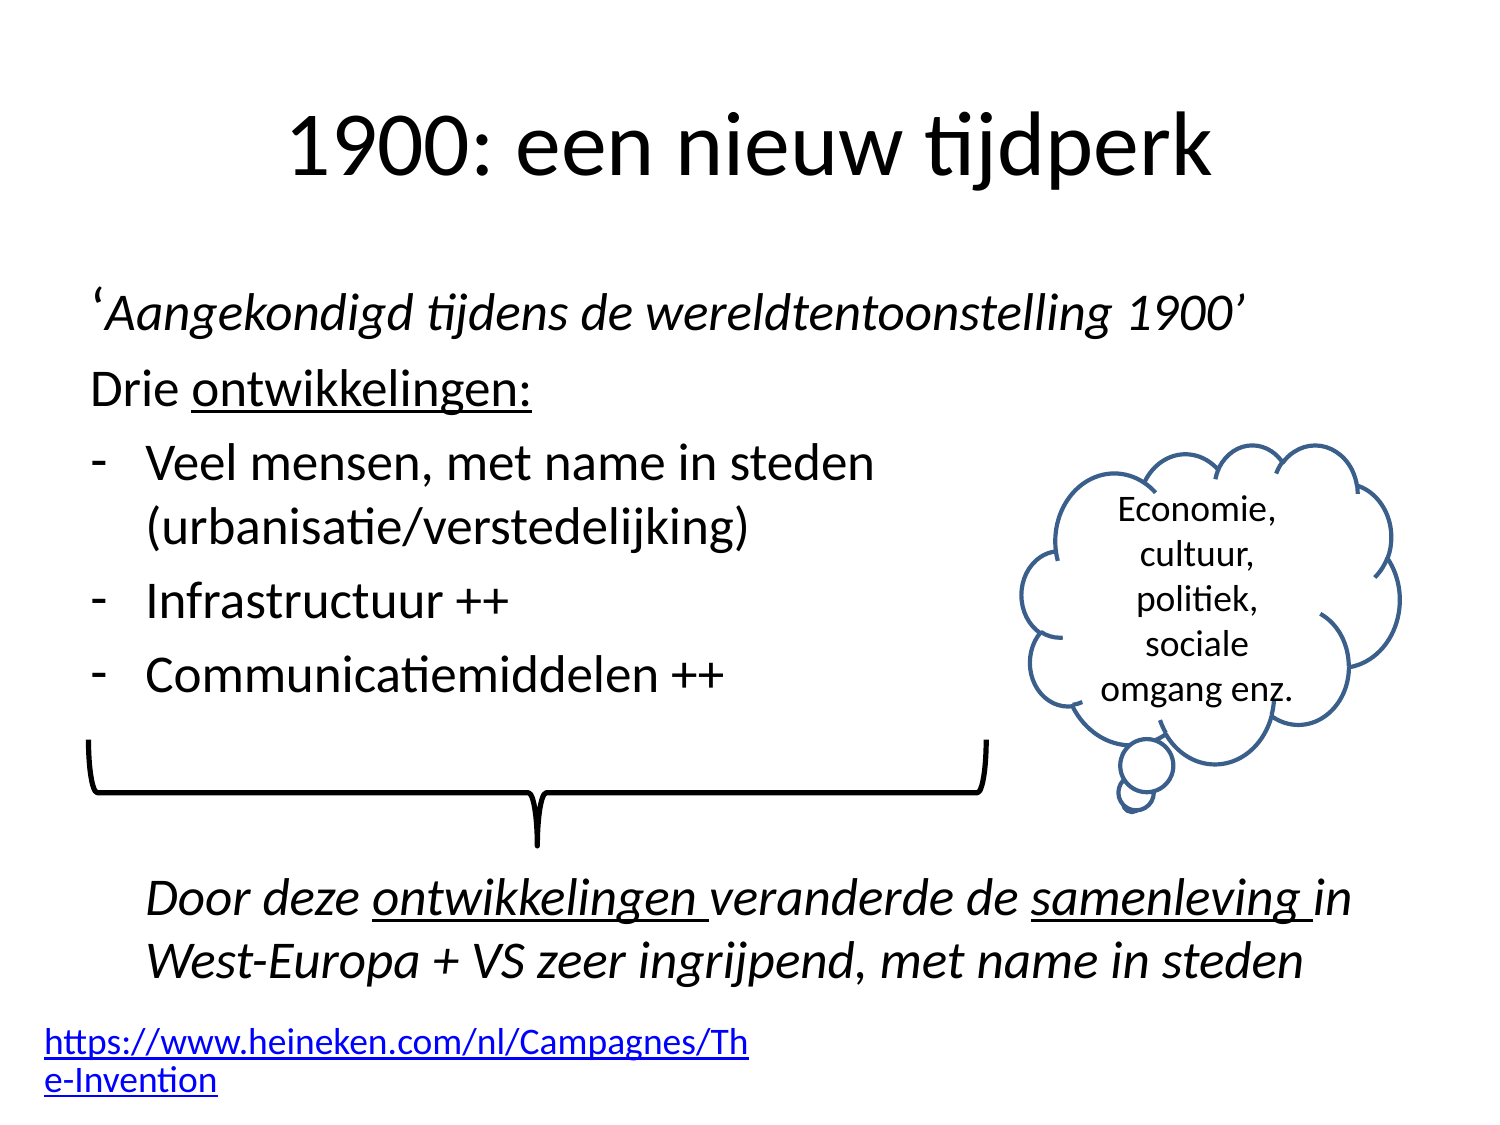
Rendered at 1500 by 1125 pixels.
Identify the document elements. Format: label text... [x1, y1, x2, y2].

text_box https://www.heineken.com/nl/Campagnes/The-Invention [29, 1009, 780, 1070]
list ‘Aangekondigd tijdens de wereldtentoonstelling 1900’ Drie ontwikkelingen: Veel mensen, met name in steden (urbanisatie/verstedelijking) Infrastructuur ++ Communicatiemiddelen ++ Door deze ontwikkelingen veranderde de samenleving in West-Europa + VS zeer ingrijpend, met name in steden [75, 262, 1425, 1005]
text_box [87, 739, 987, 847]
title 1900: een nieuw tijdperk [75, 45, 1425, 233]
text_box Economie, cultuur, politiek, sociale omgang enz. [1019, 443, 1402, 815]
